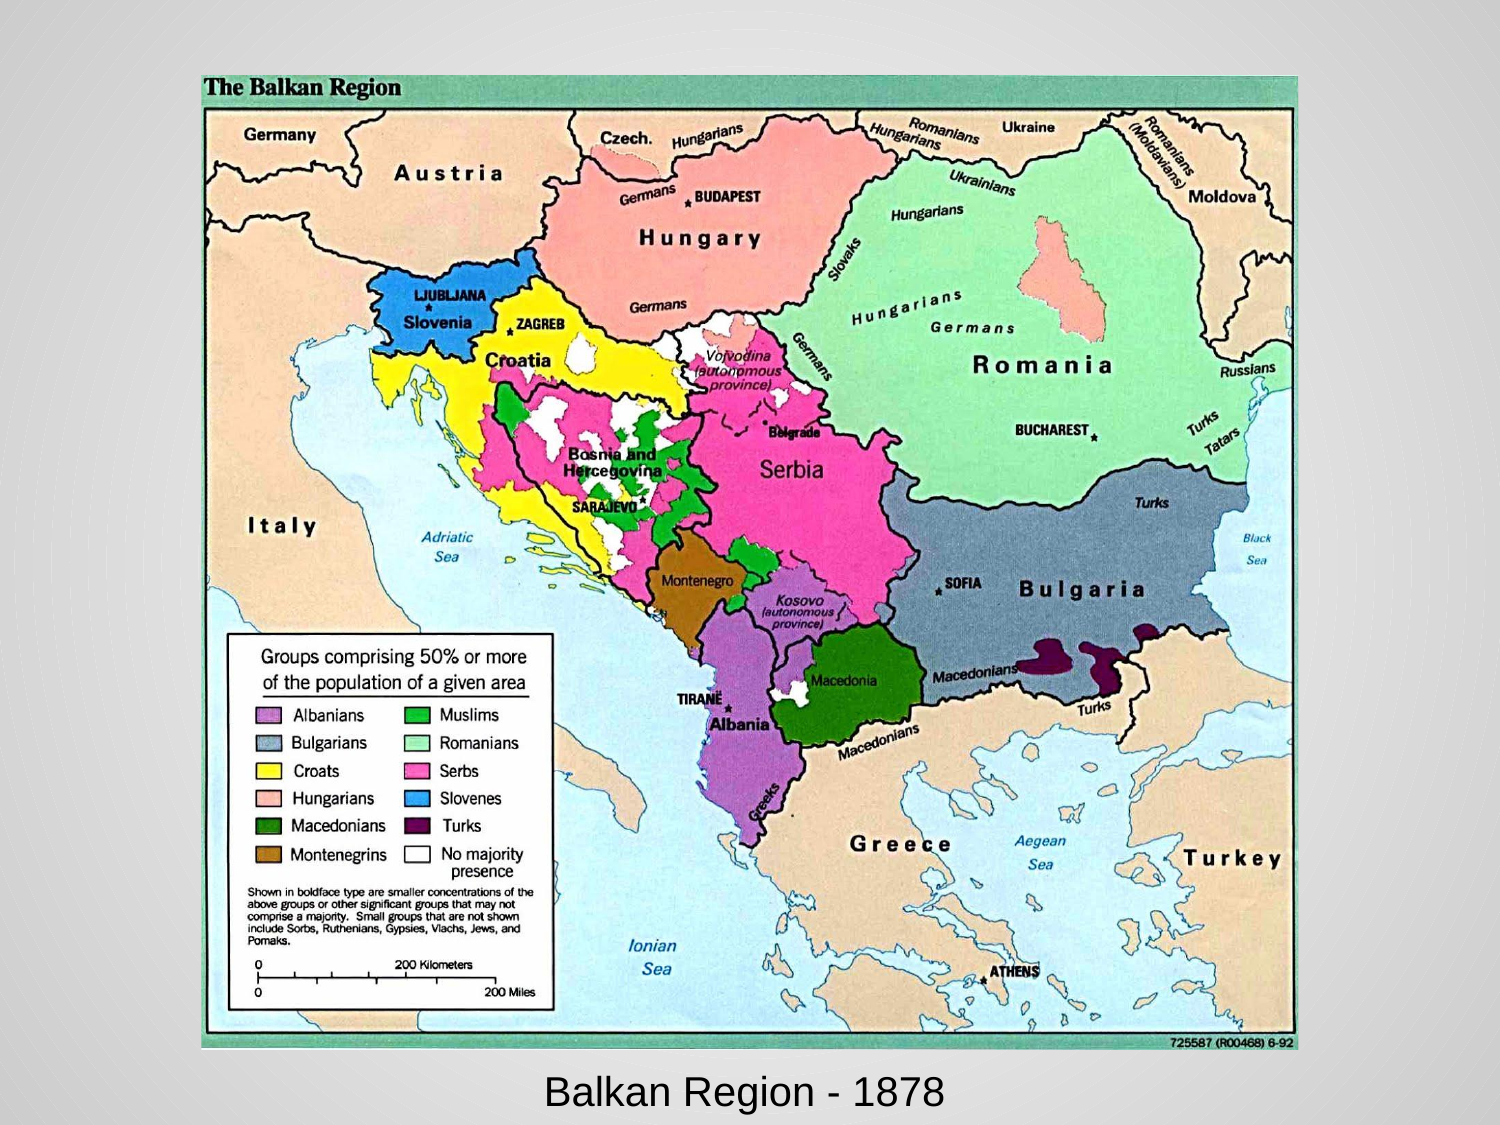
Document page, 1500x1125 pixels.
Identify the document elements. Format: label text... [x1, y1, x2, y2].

text_box [201, 75, 1299, 1050]
text_box Balkan Region - 1878 [201, 1049, 1288, 1106]
